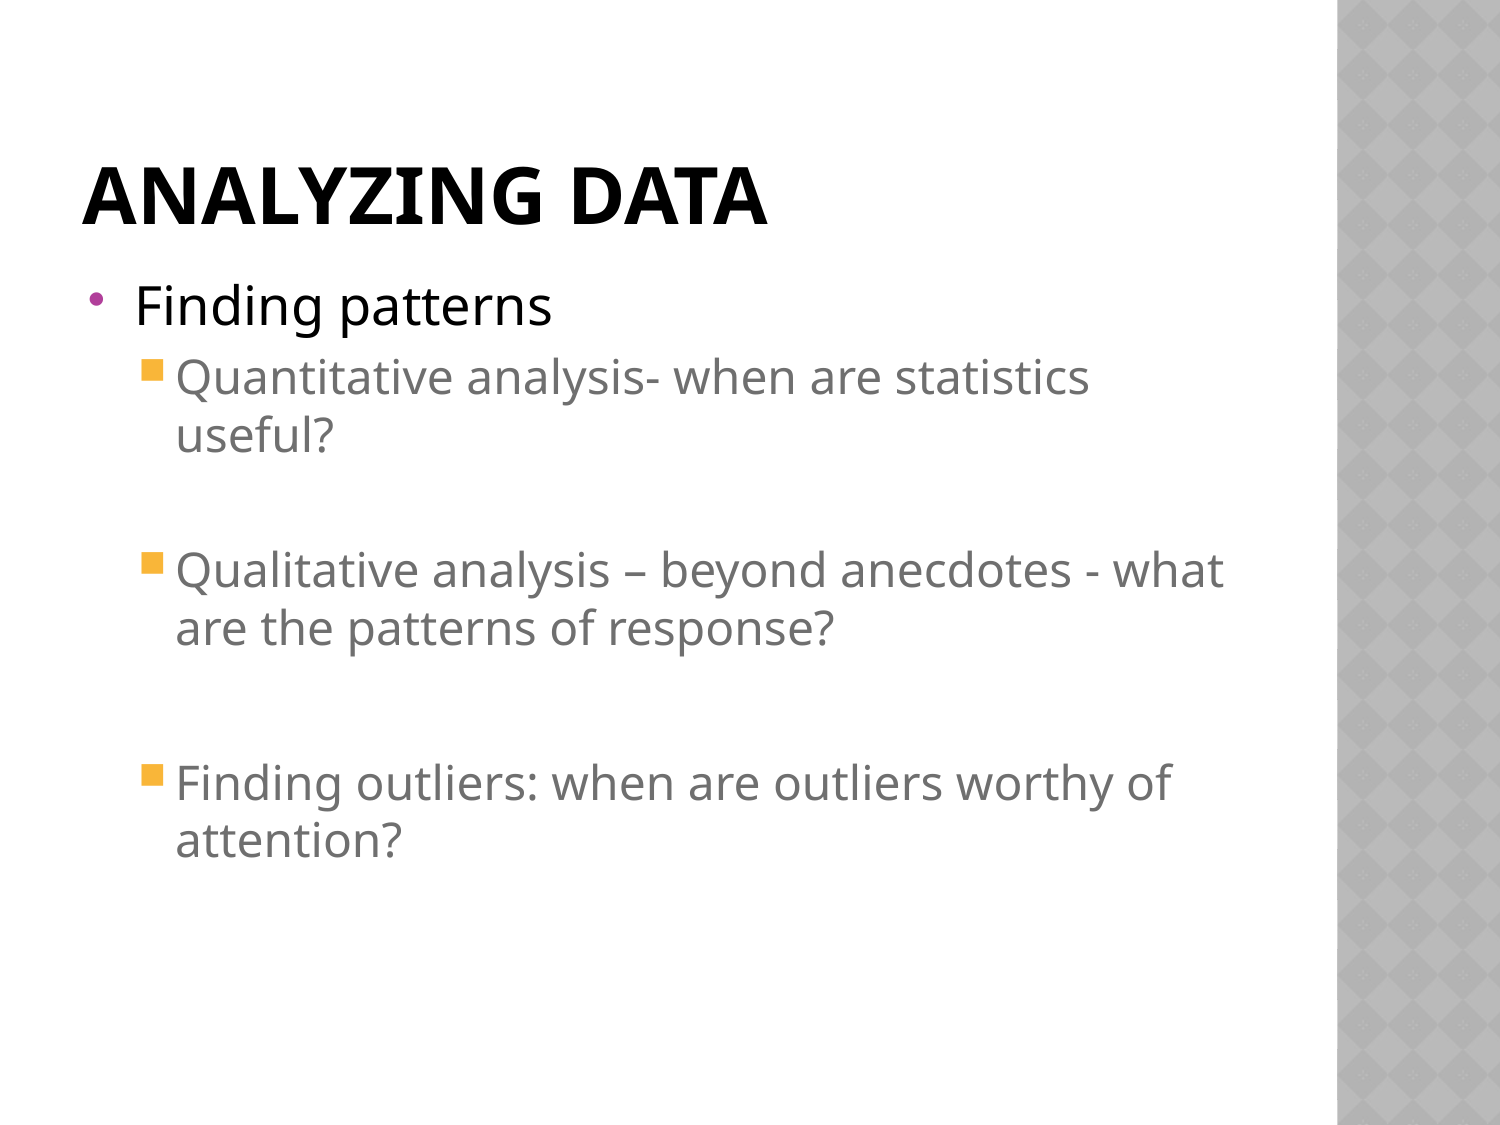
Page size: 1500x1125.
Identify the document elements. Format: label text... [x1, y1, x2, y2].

title Analyzing data [75, 52, 1263, 240]
list Finding patterns Quantitative analysis- when are statistics useful? Qualitative analysis – beyond anecdotes - what are the patterns of response? Finding outliers: when are outliers worthy of attention? [75, 264, 1263, 1059]
